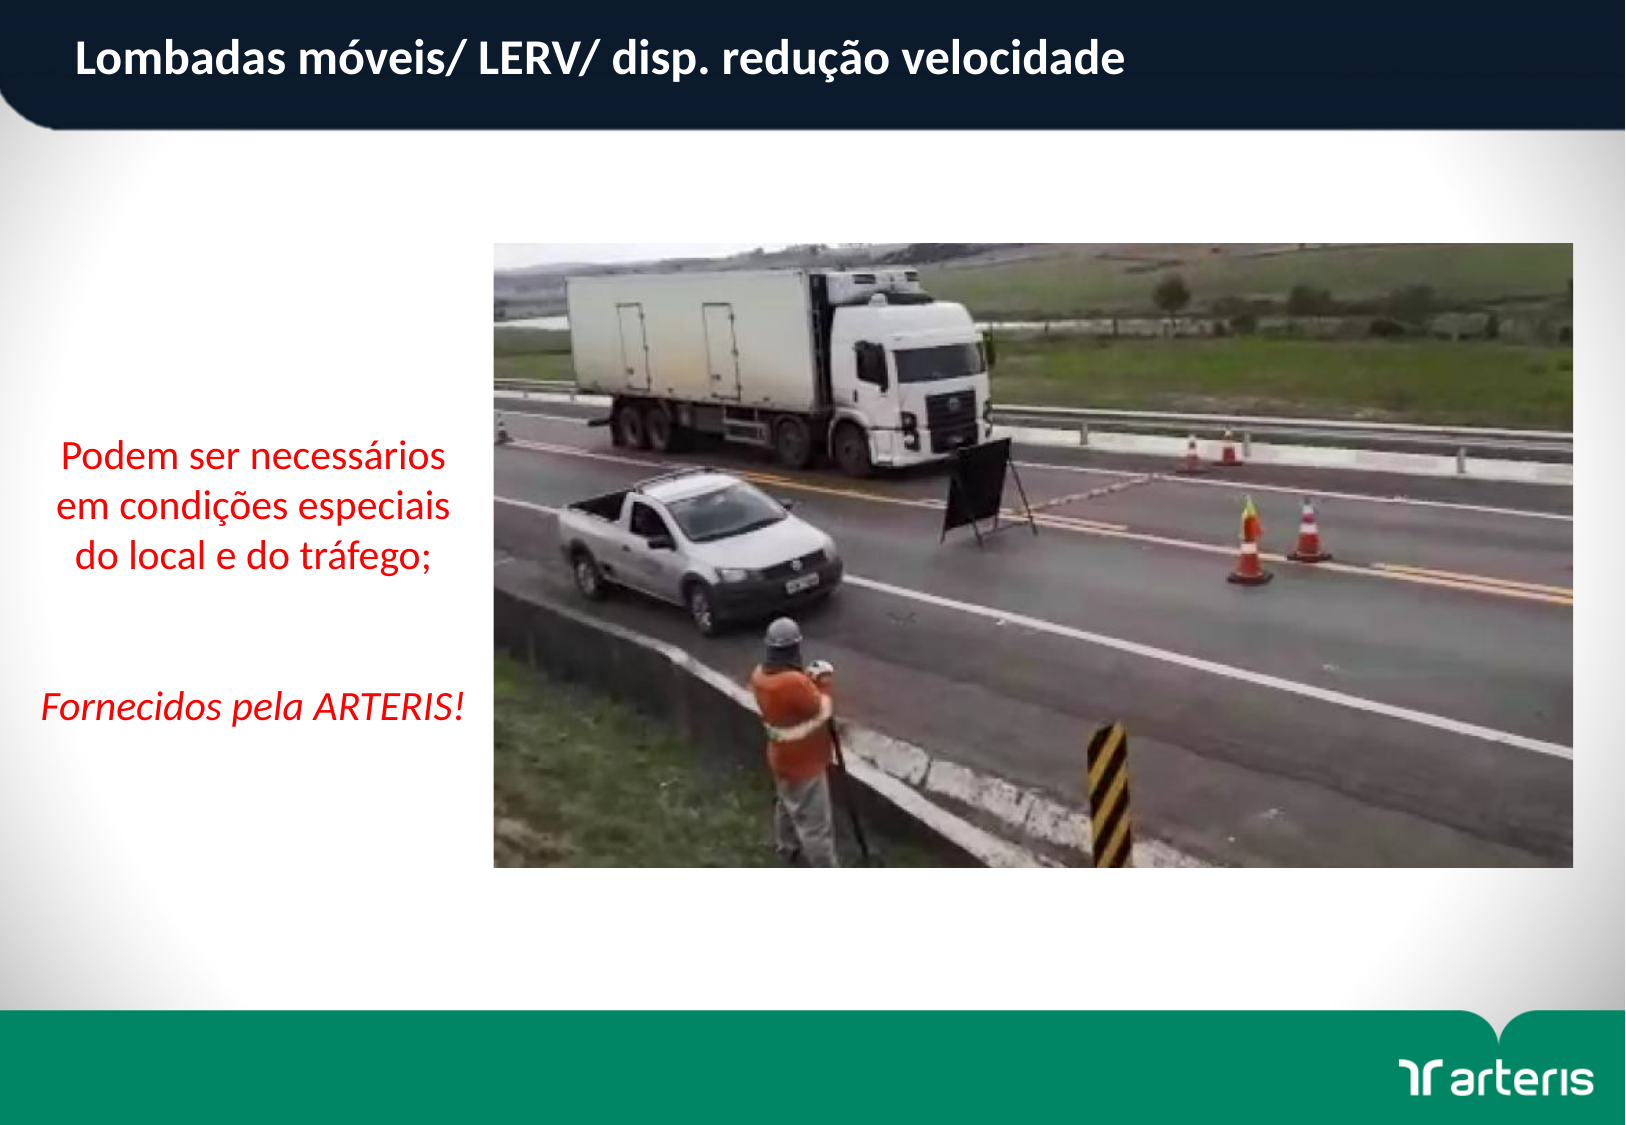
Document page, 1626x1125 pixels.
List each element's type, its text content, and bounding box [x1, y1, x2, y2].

text_box Podem ser necessários em condições especiais do local e do tráfego; Fornecidos pela ARTERIS! [32, 422, 474, 735]
picture [0, 0, 1625, 1125]
text_box Lombadas móveis/ LERV/ disp. redução velocidade [75, 42, 1341, 85]
